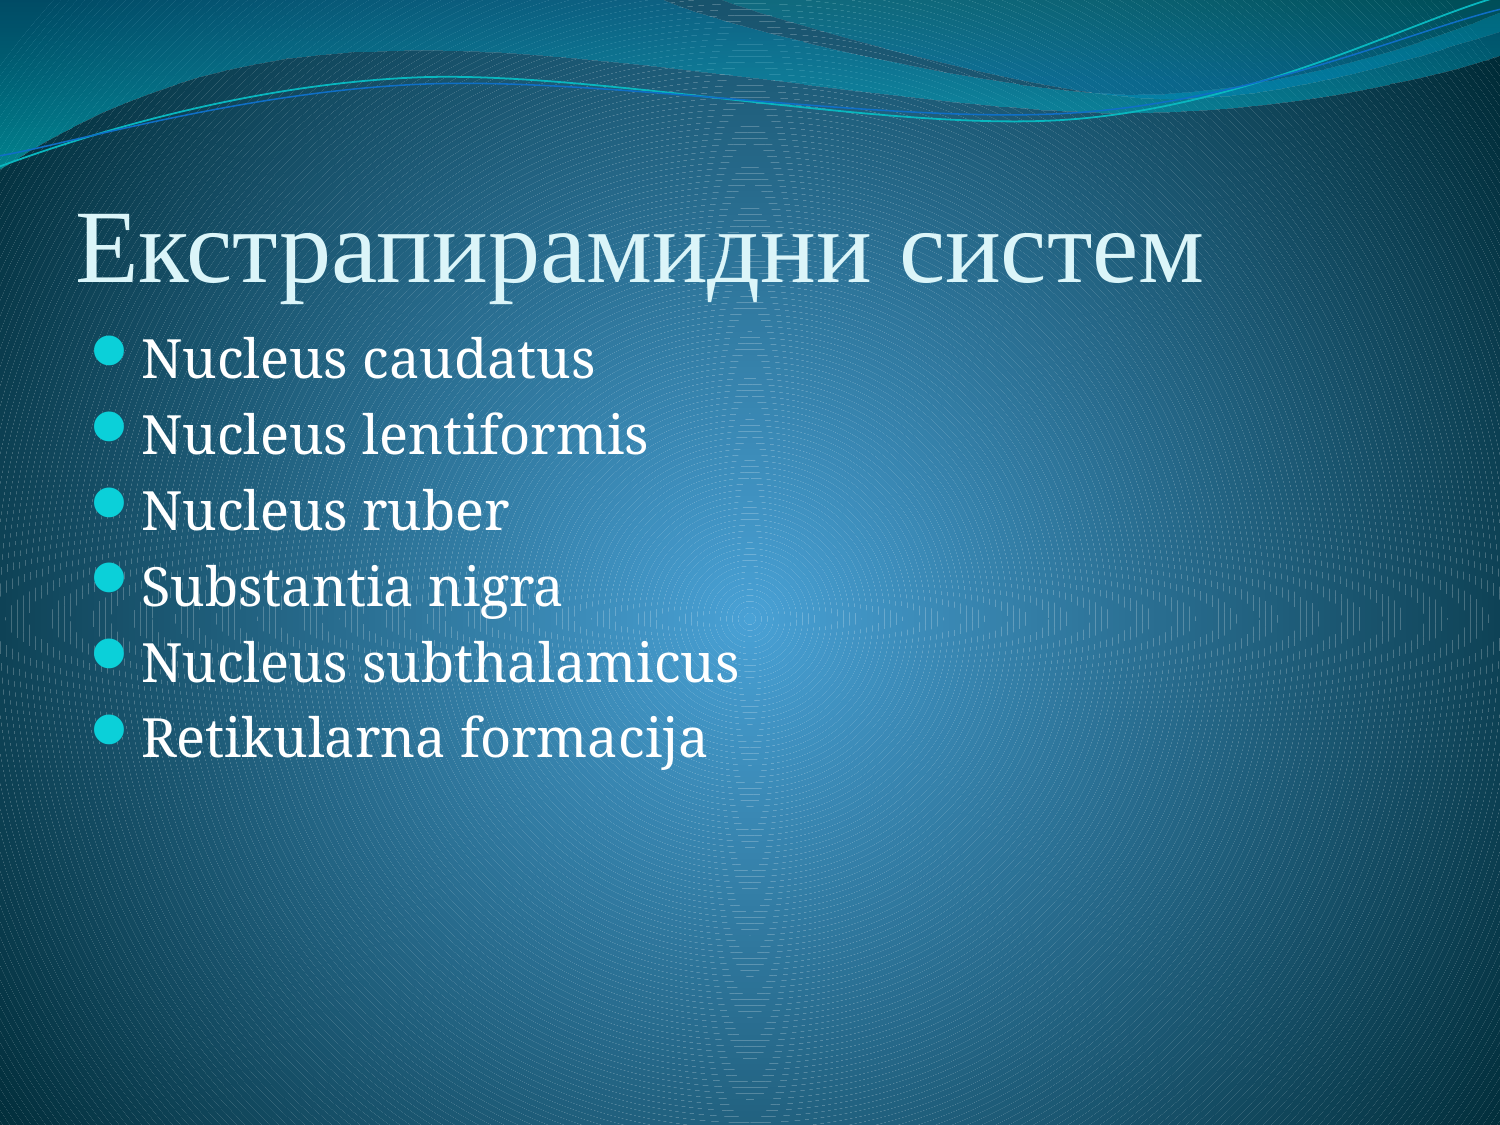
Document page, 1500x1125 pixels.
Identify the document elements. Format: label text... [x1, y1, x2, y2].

title Екстрапирамидни систем [75, 115, 1425, 303]
list Nucleus caudatus Nucleus lentiformis Nucleus ruber Substantia nigra Nucleus subthalamicus Retikularna formacija [75, 317, 1425, 1038]
